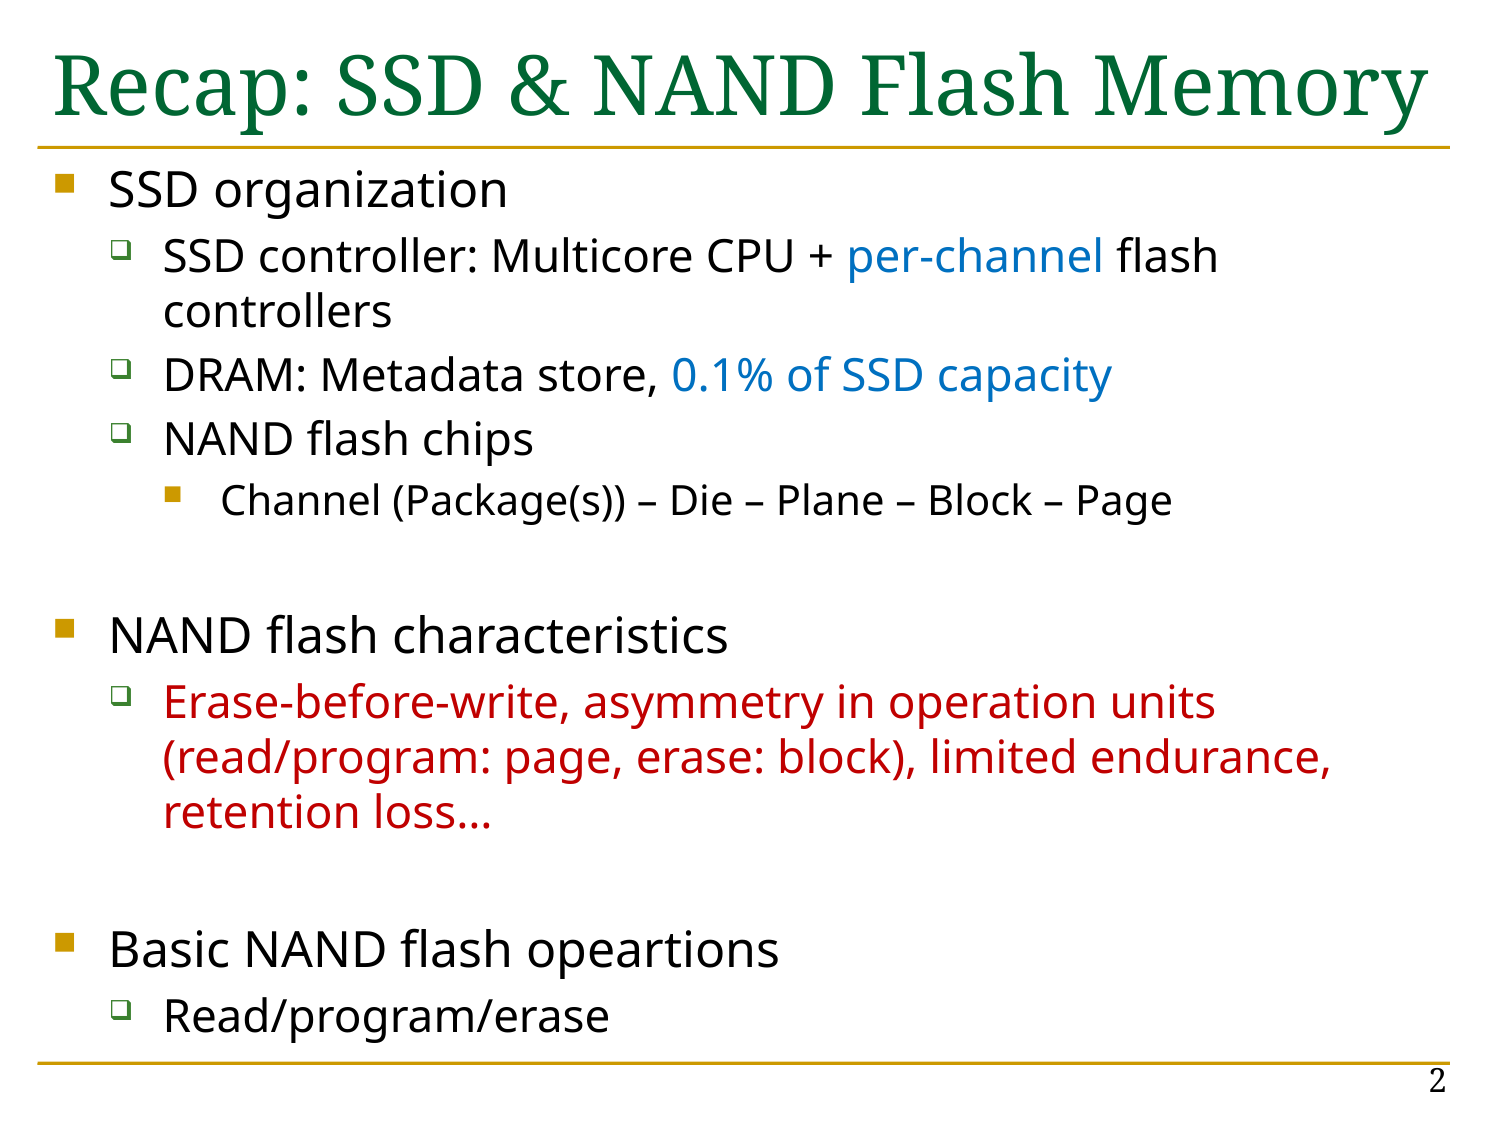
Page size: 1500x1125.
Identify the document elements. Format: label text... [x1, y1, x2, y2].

list SSD organization SSD controller: Multicore CPU + per-channel flash controllers DRAM: Metadata store, 0.1% of SSD capacity NAND flash chips Channel (Package(s)) – Die – Plane – Block – Page NAND flash characteristics Erase-before-write, asymmetry in operation units (read/program: page, erase: block), limited endurance, retention loss… Basic NAND flash opeartions Read/program/erase [37, 149, 1450, 1063]
slide_number 2 [1111, 1036, 1462, 1112]
title Recap: SSD & NAND Flash Memory [37, 24, 1450, 149]
